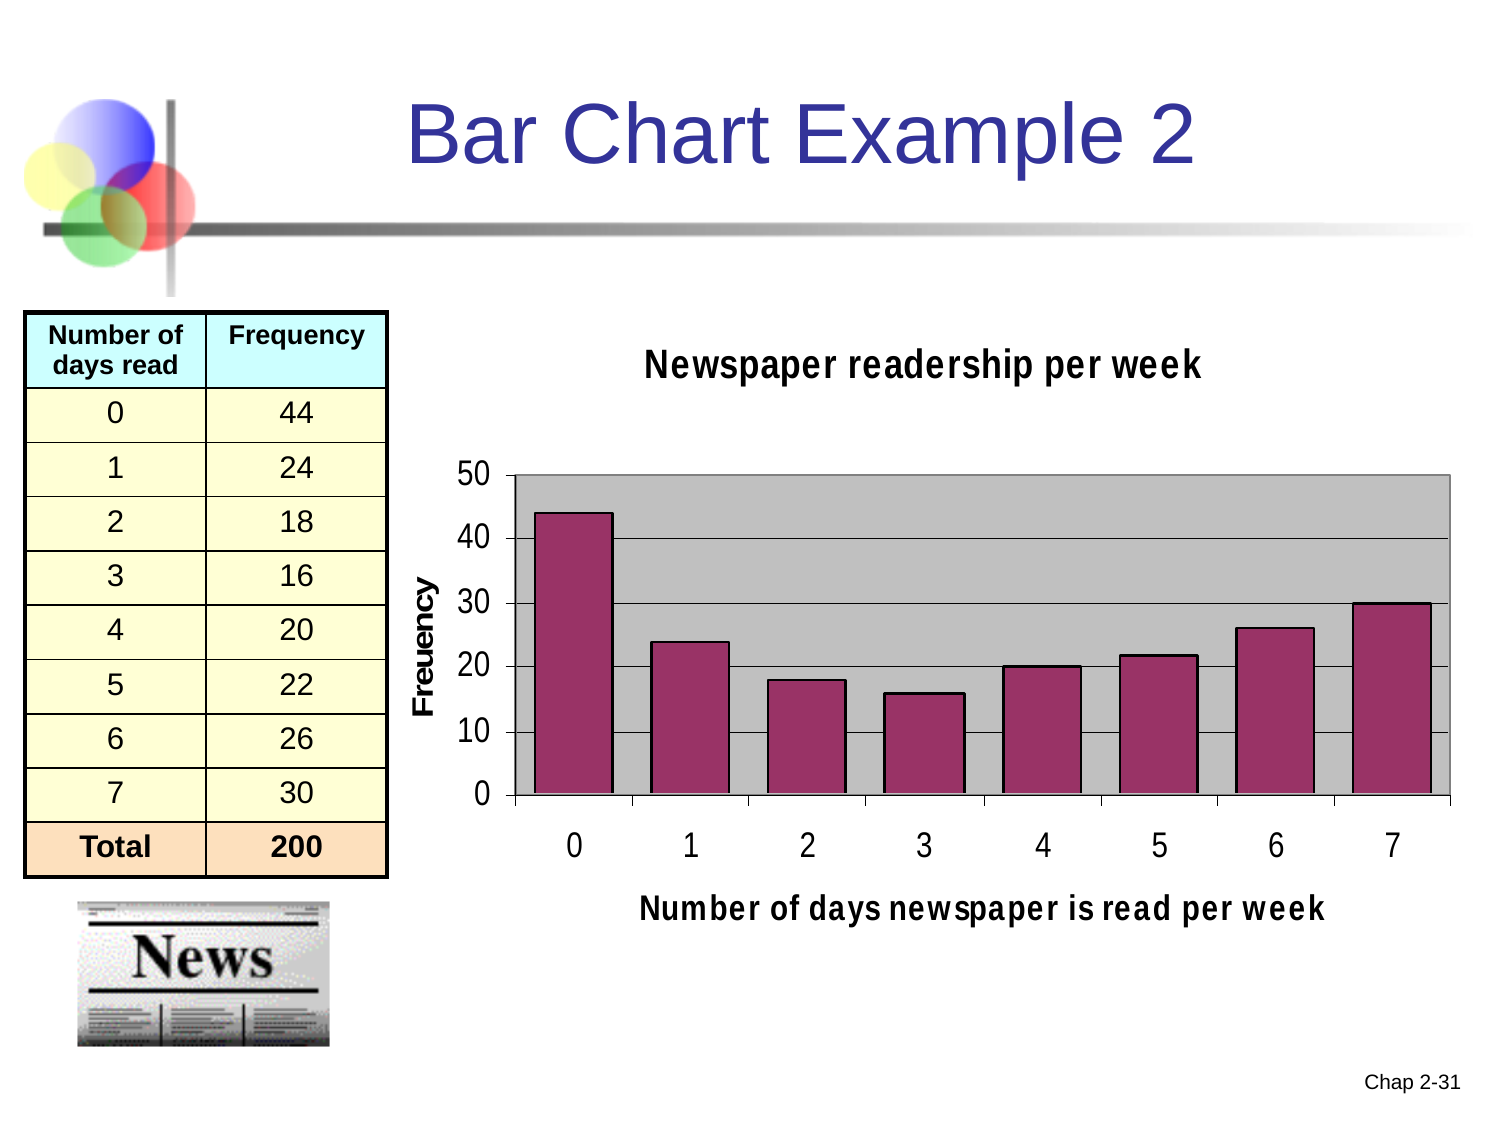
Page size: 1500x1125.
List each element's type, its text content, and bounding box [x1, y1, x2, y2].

table_cell 16 [207, 552, 357, 604]
table_cell 44 [207, 389, 357, 442]
picture [74, 899, 335, 1053]
table_cell 24 [207, 443, 357, 496]
title Bar Chart Example 2 [162, 62, 1442, 188]
table_cell 26 [207, 715, 357, 767]
table_cell 2 [27, 497, 205, 550]
table_cell 5 [27, 660, 205, 713]
table_cell 1 [27, 443, 205, 496]
table_cell 30 [207, 769, 357, 821]
table_header Frequency [207, 315, 357, 387]
table_cell Total [27, 823, 205, 875]
table_cell 0 [27, 389, 205, 442]
table_cell 7 [27, 769, 205, 821]
table_cell 18 [207, 497, 357, 550]
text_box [362, 299, 1487, 987]
slide_number Chap 2-31 [1162, 1049, 1476, 1101]
table_header Number of days read [27, 315, 205, 387]
table_cell 20 [207, 606, 357, 659]
table_cell 4 [27, 606, 205, 659]
table_cell 3 [27, 552, 205, 604]
picture [24, 99, 1475, 297]
table_cell 6 [27, 715, 205, 767]
table_cell 22 [207, 660, 357, 713]
table_cell 200 [207, 823, 357, 875]
